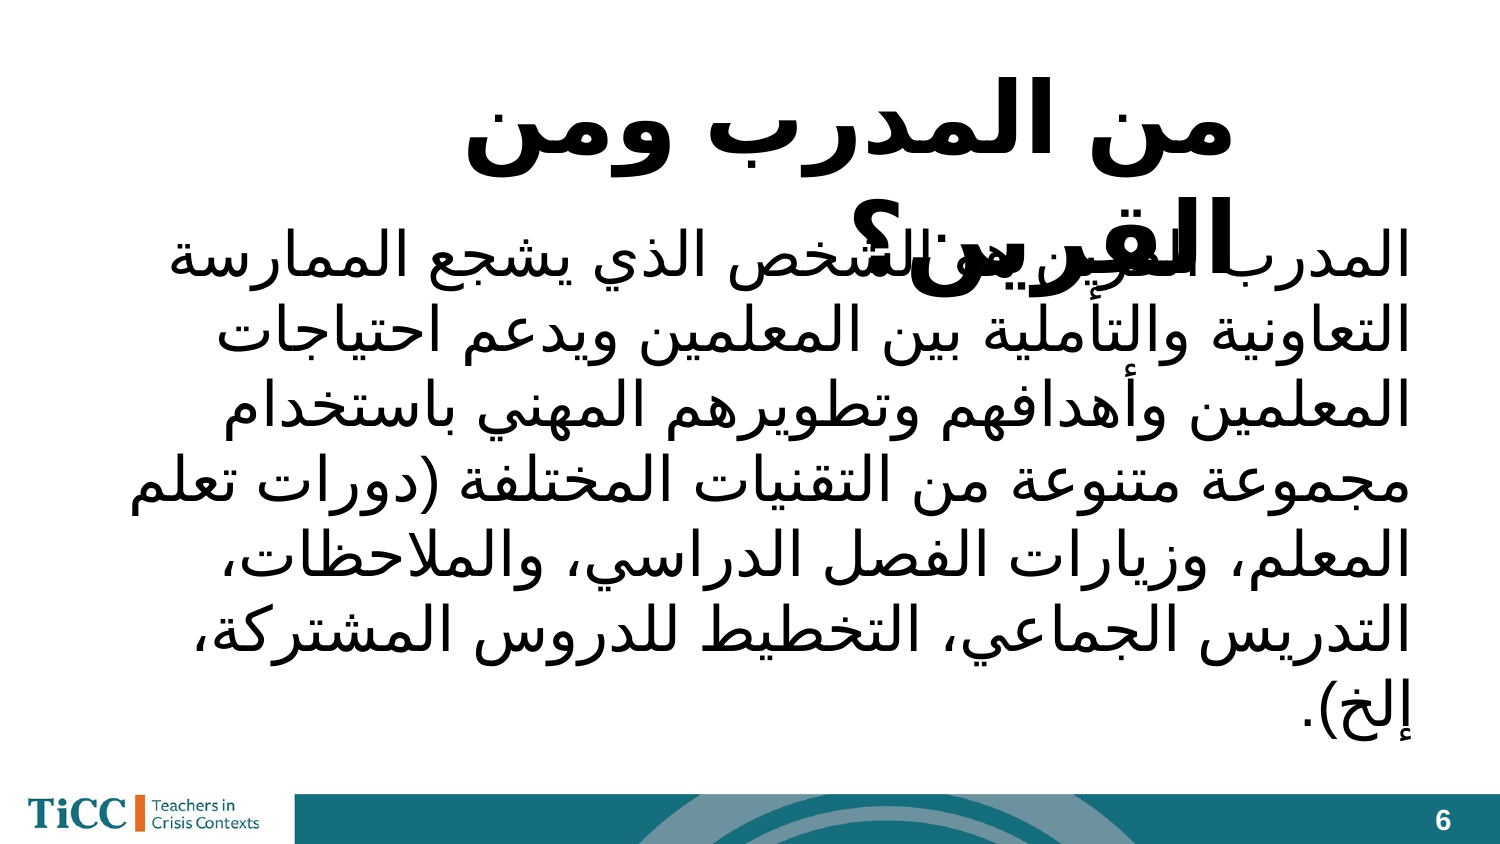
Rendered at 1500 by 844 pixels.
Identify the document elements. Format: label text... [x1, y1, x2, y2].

picture [0, 0, 1500, 844]
text_box من المدرب ومن القرين؟ [71, 38, 1255, 186]
slide_number ‹#› [1420, 786, 1500, 844]
text_box المدرب القرين هو الشخص الذي يشجع الممارسة التعاونية والتأملية بين المعلمين ويدعم احتياجات المعلمين وأهدافهم وتطويرهم المهني باستخدام مجموعة متنوعة من التقنيات المختلفة (دورات تعلم المعلم، وزيارات الفصل الدراسي، والملاحظات، التدريس الجماعي، التخطيط للدروس المشتركة، إلخ). [70, 206, 1430, 727]
